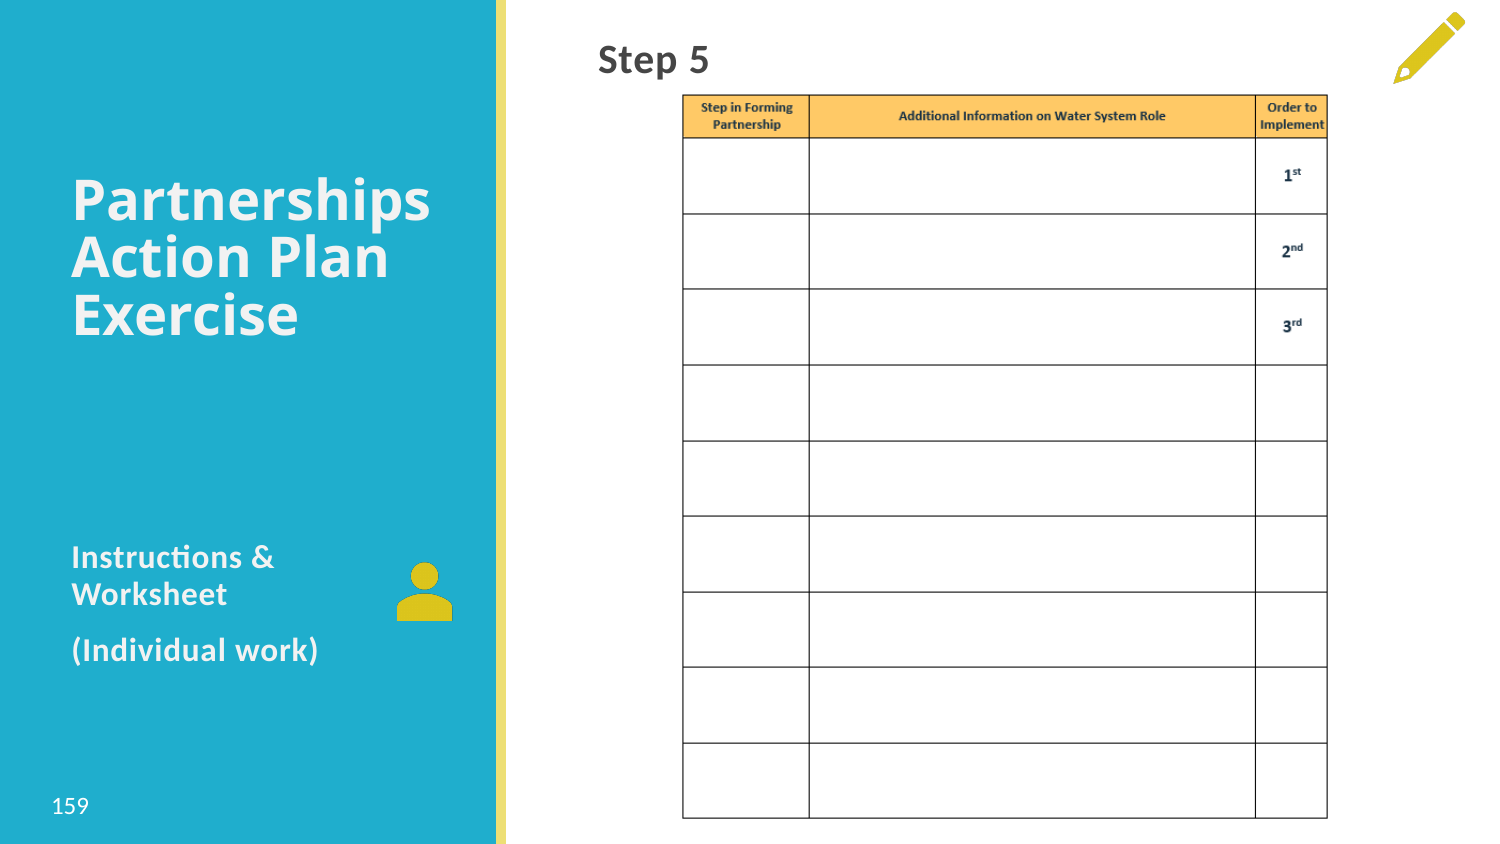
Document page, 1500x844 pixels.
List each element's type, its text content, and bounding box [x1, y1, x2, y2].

picture [676, 86, 1332, 823]
slide_number 159 [16, 782, 124, 828]
picture [383, 550, 466, 633]
title Partnerships Action Plan Exercise [56, 73, 451, 355]
list Instructions & Worksheet (Individual work) [56, 532, 451, 780]
picture [1386, 5, 1472, 91]
text_box Step 5 [583, 24, 1444, 817]
